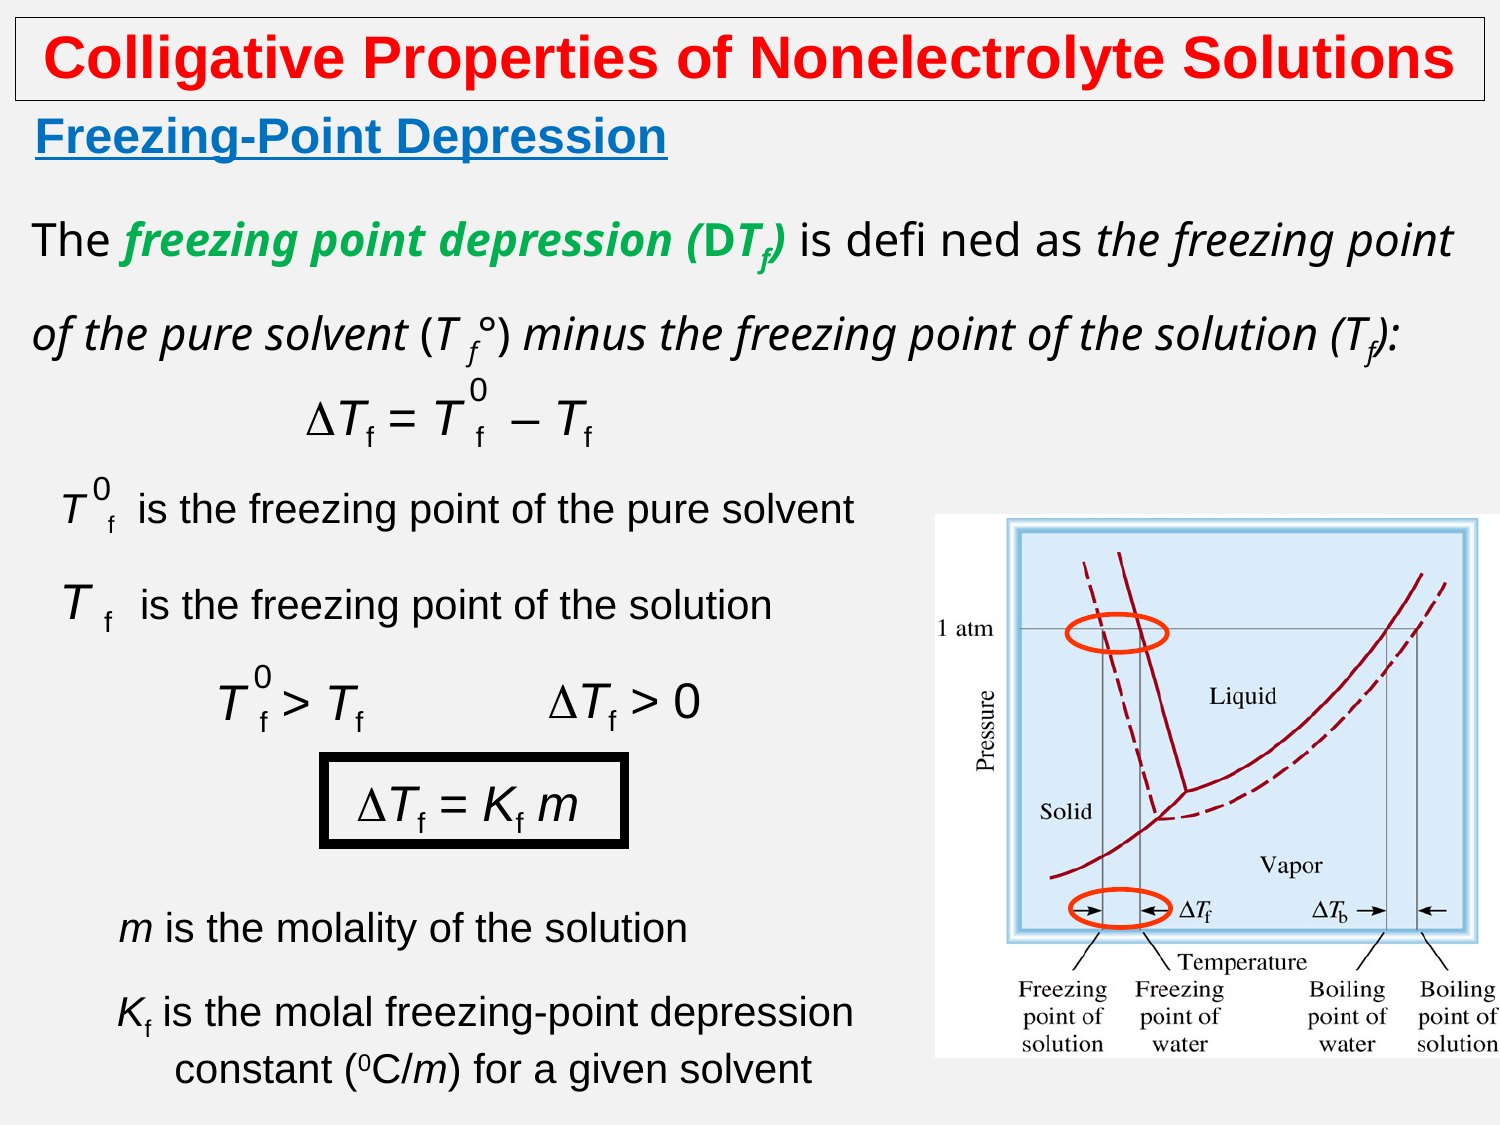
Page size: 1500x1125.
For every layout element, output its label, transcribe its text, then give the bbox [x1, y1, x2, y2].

title Colligative Properties of Nonelectrolyte Solutions [15, 17, 1485, 101]
text_box Kf is the molal freezing-point depression constant (0C/m) for a given solvent [102, 977, 884, 1100]
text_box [198, 648, 381, 739]
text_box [934, 513, 1500, 1058]
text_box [287, 360, 611, 454]
text_box T f is the freezing point of the solution [44, 562, 834, 646]
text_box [324, 756, 625, 844]
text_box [44, 460, 915, 540]
text_box DTf > 0 [532, 661, 717, 745]
text_box Freezing-Point Depression [19, 96, 683, 172]
text_box The freezing point depression (DTf) is defi ned as the freezing point of the pure solvent (T f°) minus the freezing point of the solution (Tf): [16, 172, 1469, 375]
text_box m is the molality of the solution [103, 893, 704, 959]
